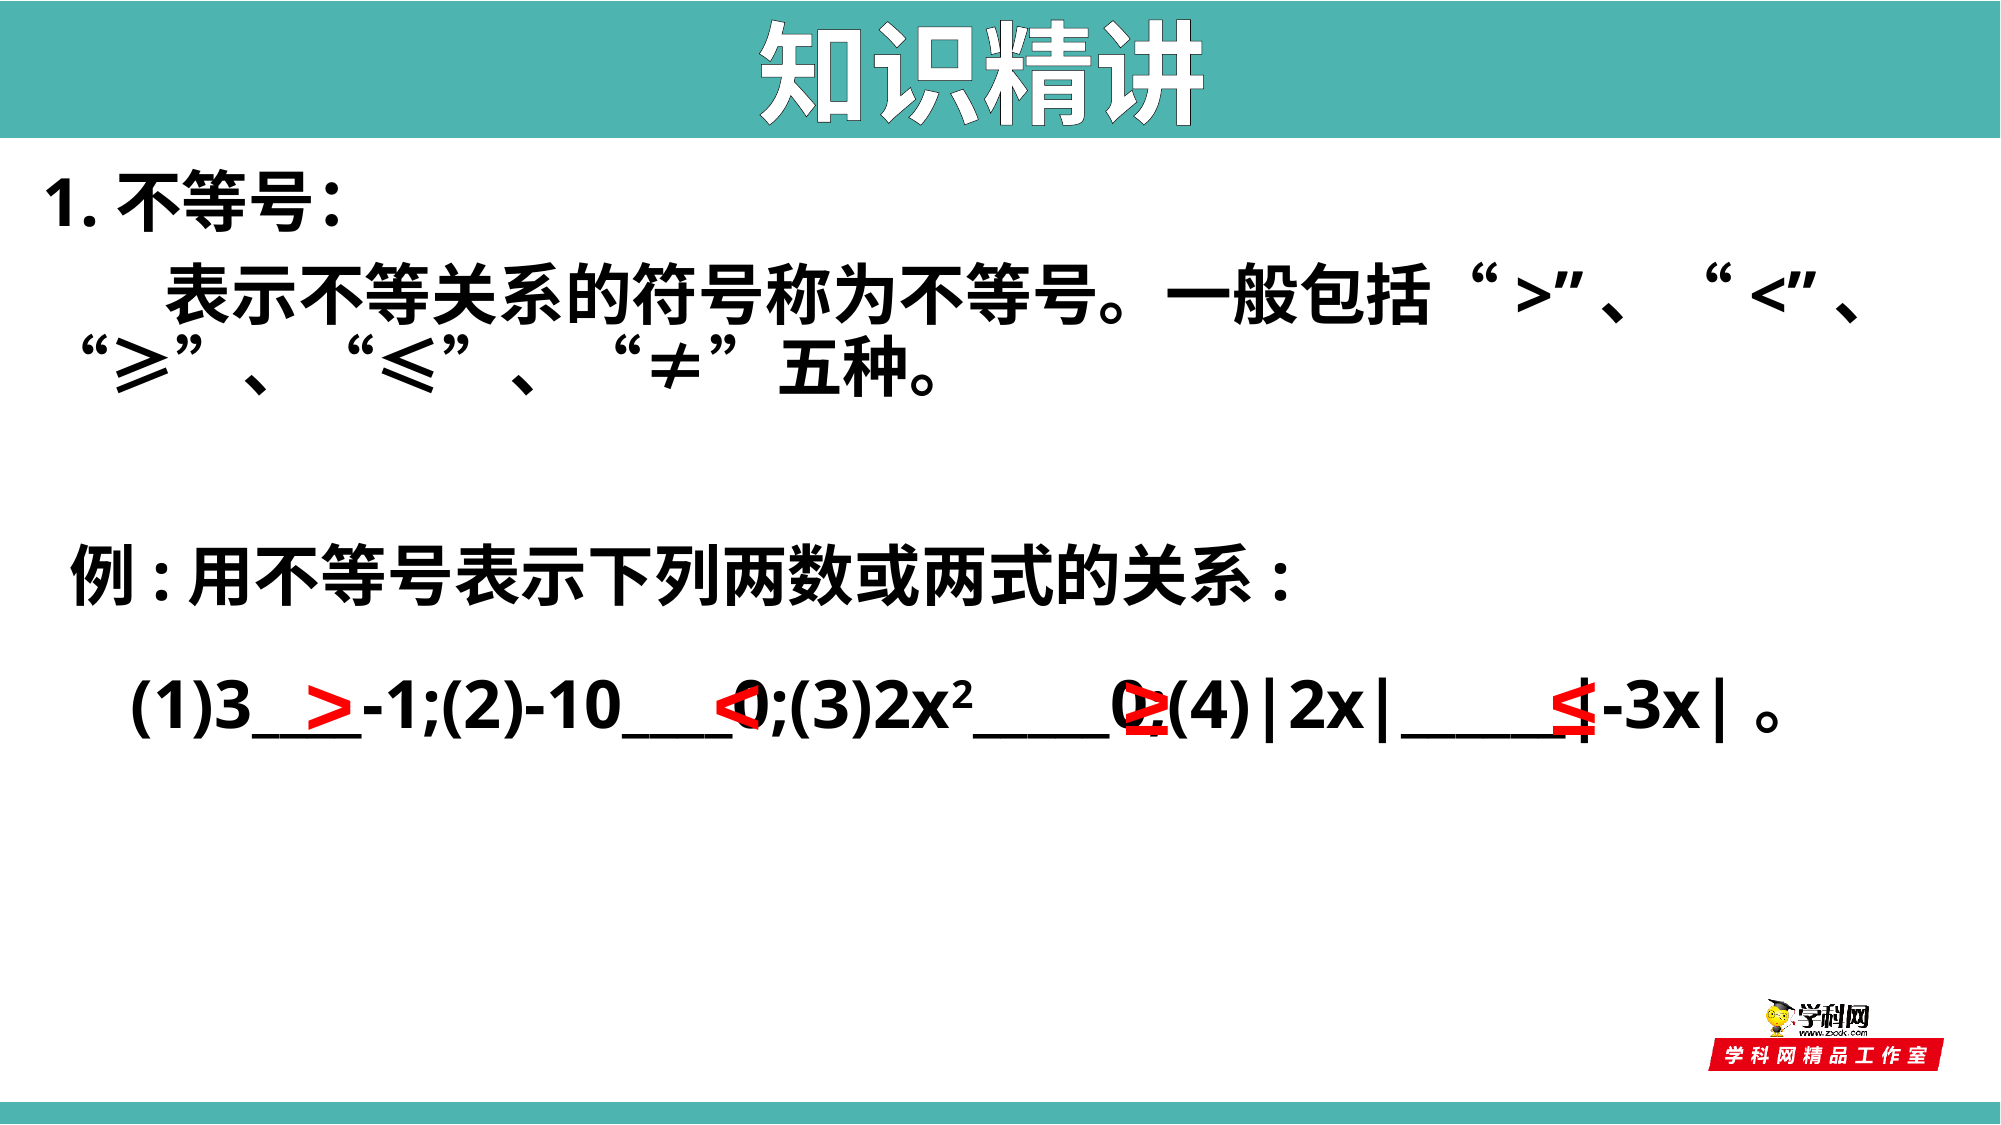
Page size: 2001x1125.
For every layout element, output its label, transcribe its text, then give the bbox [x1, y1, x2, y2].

text_box ≥ [1109, 644, 1193, 760]
text_box 知识精讲 [742, 0, 1223, 146]
text_box > [291, 644, 374, 760]
text_box ≤ [1536, 645, 1678, 760]
picture [0, 1, 2001, 1124]
text_box (1)3____-1;(2)-10____0;(3)2x2_____0;(4)|2x|______|-3x|。 [374, 654, 698, 750]
text_box (1)3____-1;(2)-10____0;(3)2x2_____0;(4)|2x|______|-3x|。 [782, 654, 1109, 750]
text_box 例:用不等号表示下列两数或两式的关系: [54, 526, 1288, 621]
text_box 1.不等号： 表示不等关系的符号称为不等号。一般包括“>”、“<”、“≥”、“≤”、“≠”五种。 [27, 161, 1973, 398]
text_box (1)3____-1;(2)-10____0;(3)2x2_____0;(4)|2x|______|-3x|。 [116, 654, 291, 750]
text_box (1)3____-1;(2)-10____0;(3)2x2_____0;(4)|2x|______|-3x|。 [1193, 654, 1536, 750]
text_box (1)3____-1;(2)-10____0;(3)2x2_____0;(4)|2x|______|-3x|。 [1678, 654, 1884, 750]
text_box < [698, 644, 782, 760]
